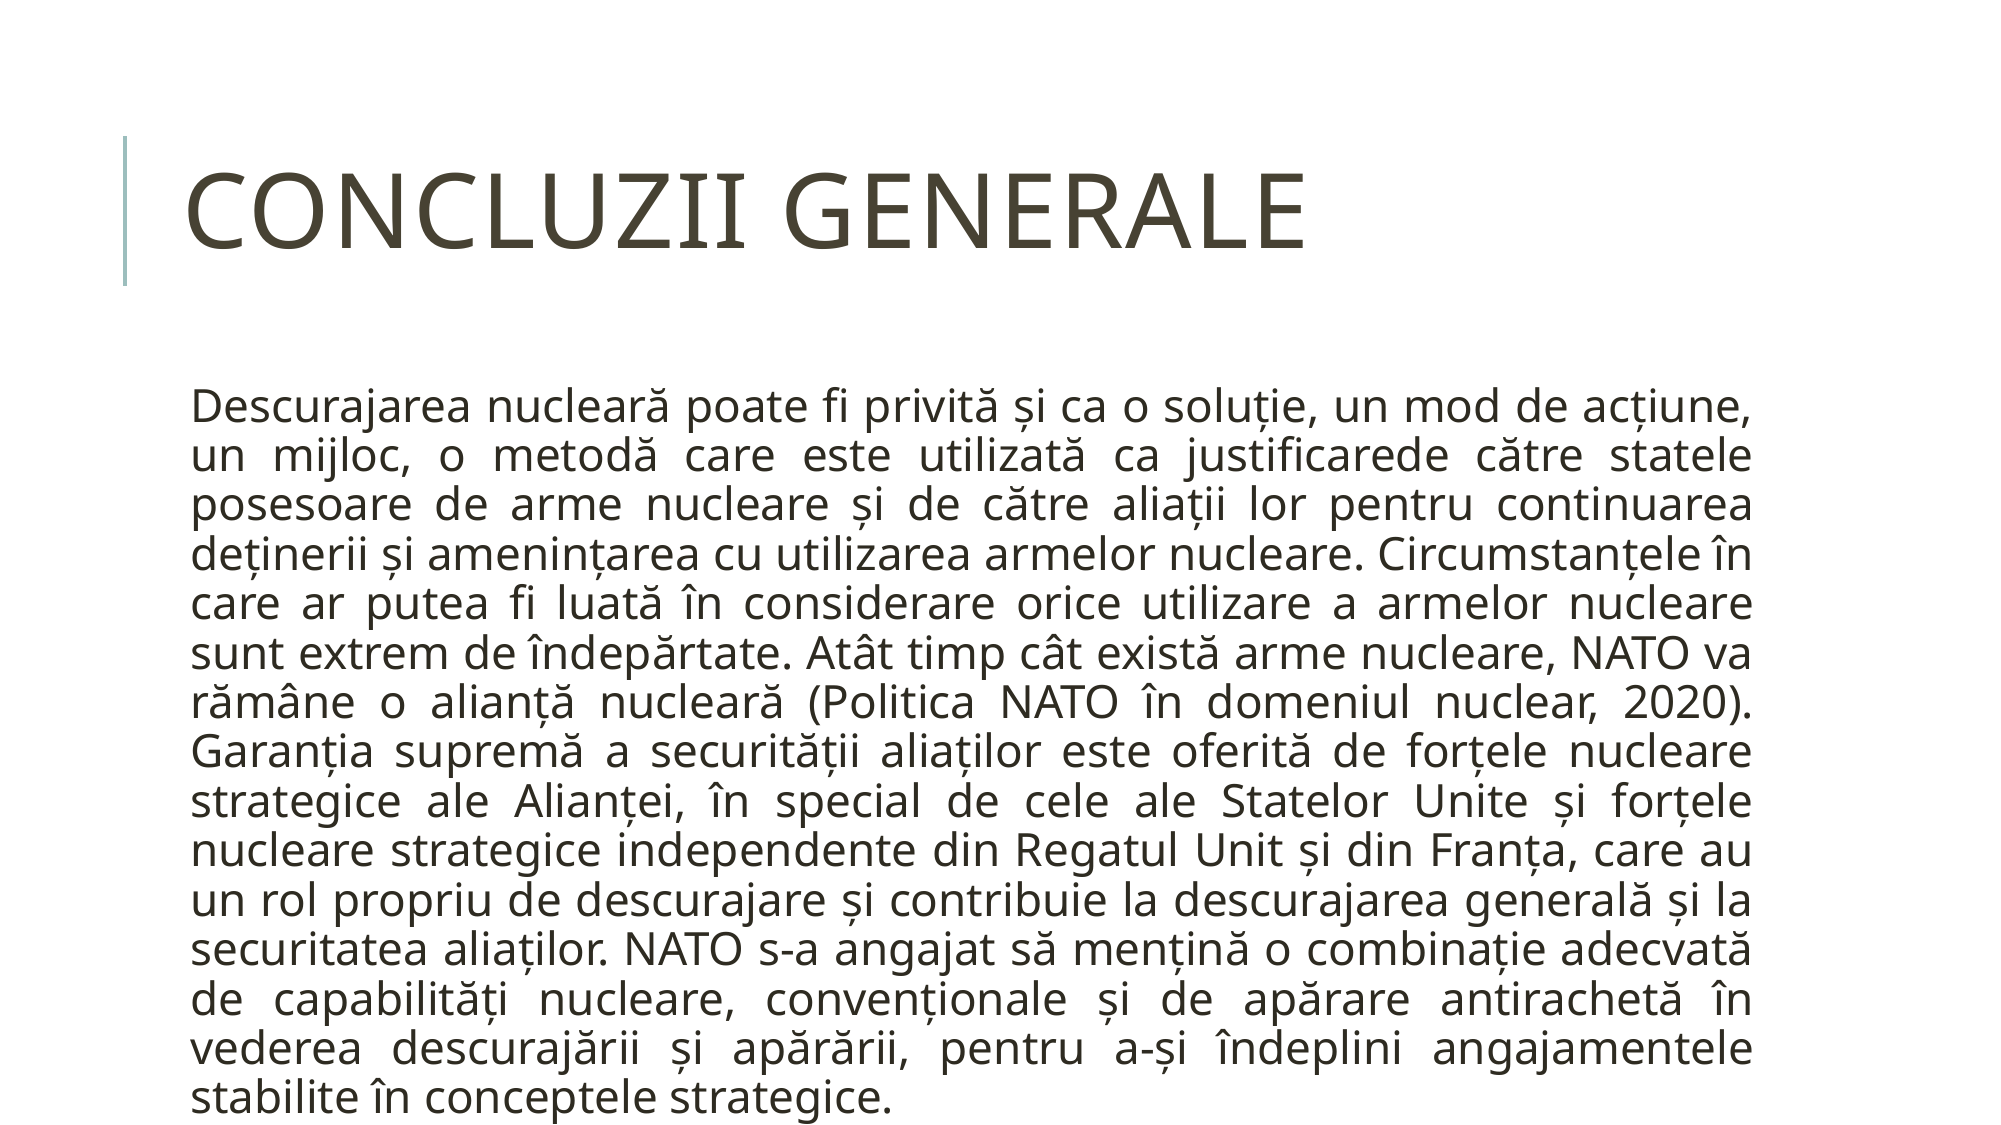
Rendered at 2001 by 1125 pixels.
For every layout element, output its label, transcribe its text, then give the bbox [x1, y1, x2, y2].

title Concluzii generale [168, 96, 1763, 342]
list Descurajarea nucleară poate fi privită și ca o soluție, un mod de acțiune, un mijloc, o metodă care este utilizată ca justificarede către statele posesoare de arme nucleare și de către aliații lor pentru continuarea deținerii și amenințarea cu utilizarea armelor nucleare. Circumstanțele în care ar putea fi luată în considerare orice utilizare a armelor nucleare sunt extrem de îndepărtate. Atât timp cât există arme nucleare, NATO va rămâne o alianță nucleară (Politica NATO în domeniul nuclear, 2020). Garanția supremă a securității aliaților este oferită de forțele nucleare strategice ale Alianței, în special de cele ale Statelor Unite și forțele nucleare strategice independente din Regatul Unit și din Franța, care au un rol propriu de descurajare și contribuie la descurajarea generală și la securitatea aliaților. NATO s-a angajat să mențină o combinație adecvată de capabilități nucleare, convenționale și de apărare antirachetă în vederea descurajării și apărării, pentru a-și îndeplini angajamentele stabilite în conceptele strategice. [168, 375, 1763, 1035]
